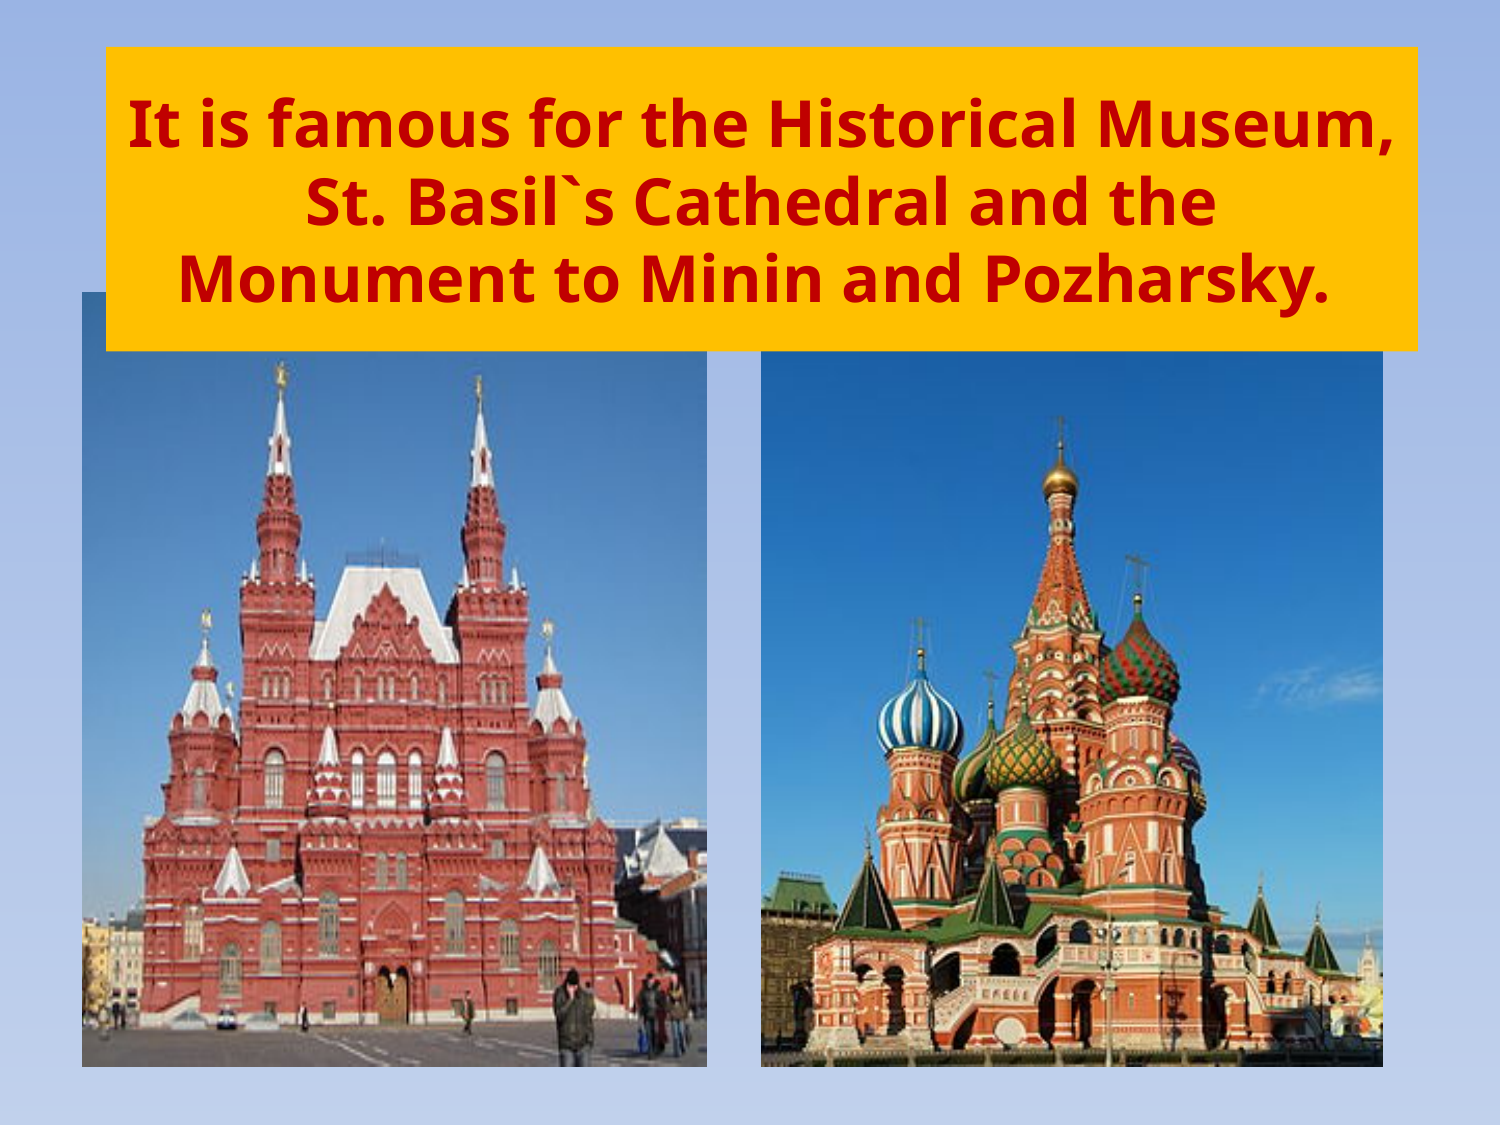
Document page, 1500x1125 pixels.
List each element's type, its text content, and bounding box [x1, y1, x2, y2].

picture [761, 316, 1383, 1067]
title It is famous for the Historical Museum, St. Basil`s Cathedral and the Monument to Minin and Pozharsky. [106, 46, 1418, 352]
picture [81, 292, 708, 1067]
